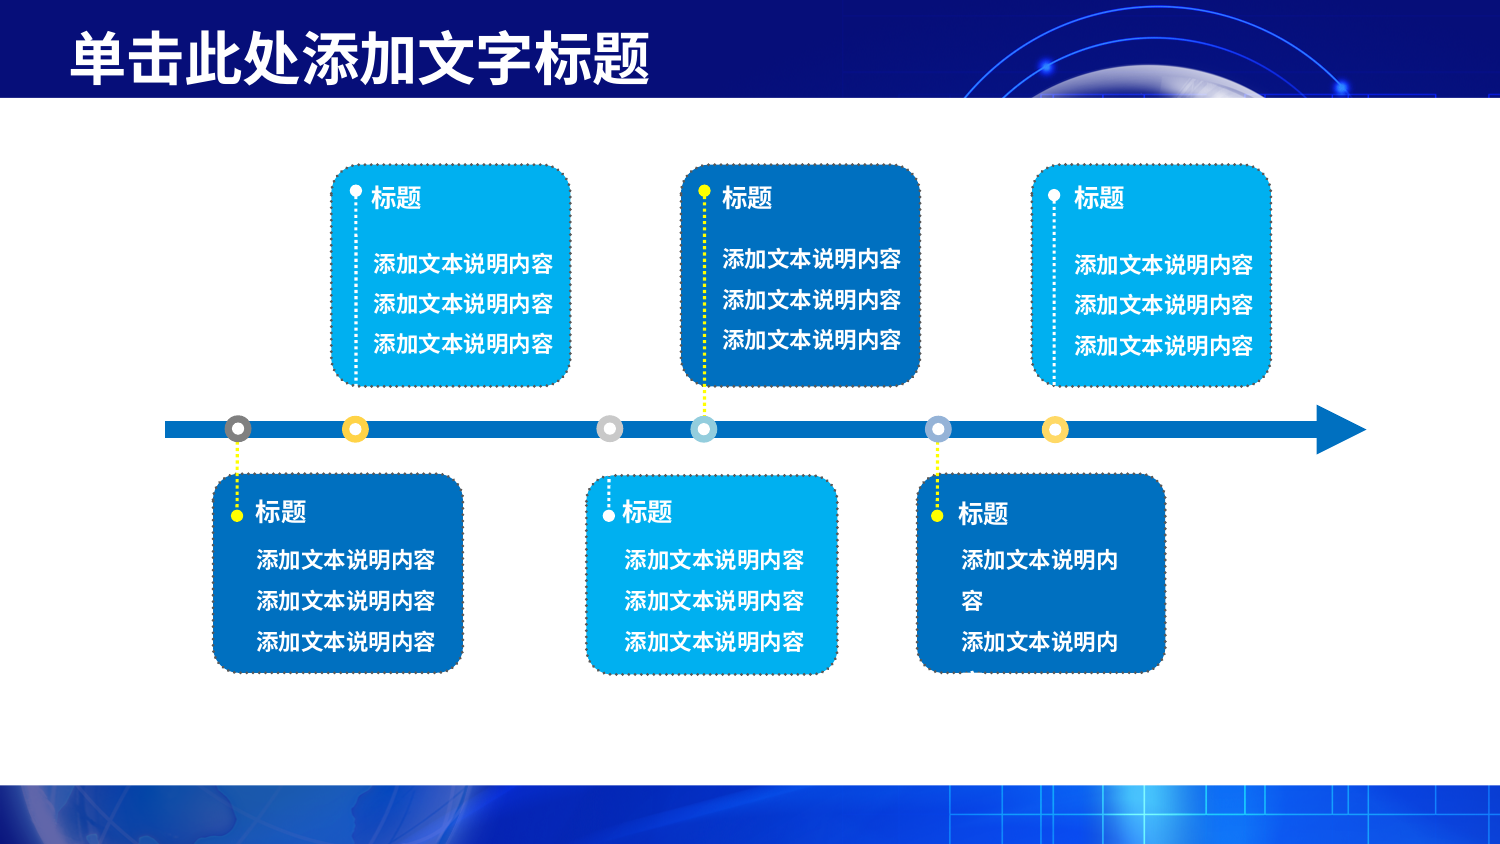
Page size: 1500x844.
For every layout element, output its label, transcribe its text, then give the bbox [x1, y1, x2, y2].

text_box 标题 [1059, 174, 1271, 220]
text_box 标题 [241, 489, 368, 525]
text_box [586, 475, 834, 675]
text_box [924, 415, 952, 443]
text_box 标题 [607, 488, 870, 534]
picture [0, 786, 1500, 844]
text_box 添加文本说明内容 添加文本说明内容 添加文本说明内容 [707, 224, 939, 361]
text_box 添加文本说明内容 添加文本说明内容 添加文本说明内容 [1059, 229, 1271, 366]
text_box 添加文本说明内容 添加文本说明内容 添加文本说明内容 [946, 525, 1156, 784]
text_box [596, 415, 624, 443]
text_box [230, 508, 244, 522]
text_box [931, 508, 943, 522]
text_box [224, 415, 252, 443]
text_box 标题 [943, 490, 1282, 536]
text_box [331, 164, 571, 387]
text_box 标题 [356, 174, 546, 220]
text_box [1069, 423, 1367, 436]
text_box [1041, 416, 1069, 444]
text_box [213, 473, 463, 673]
text_box [1156, 536, 1166, 667]
text_box [602, 508, 616, 522]
text_box 添加文本说明内容 添加文本说明内容 添加文本说明内容 [241, 525, 455, 662]
text_box [349, 184, 356, 197]
text_box 标题 [707, 174, 897, 220]
text_box [917, 473, 1164, 673]
text_box 添加文本说明内容 添加文本说明内容 添加文本说明内容 [359, 228, 588, 365]
text_box [1031, 164, 1271, 387]
text_box [681, 164, 921, 387]
text_box [698, 184, 711, 198]
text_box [341, 415, 369, 443]
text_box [690, 415, 718, 443]
text_box 添加文本说明内容 添加文本说明内容 添加文本说明内容 [609, 525, 838, 662]
text_box [1047, 188, 1059, 202]
picture [0, 0, 1500, 97]
